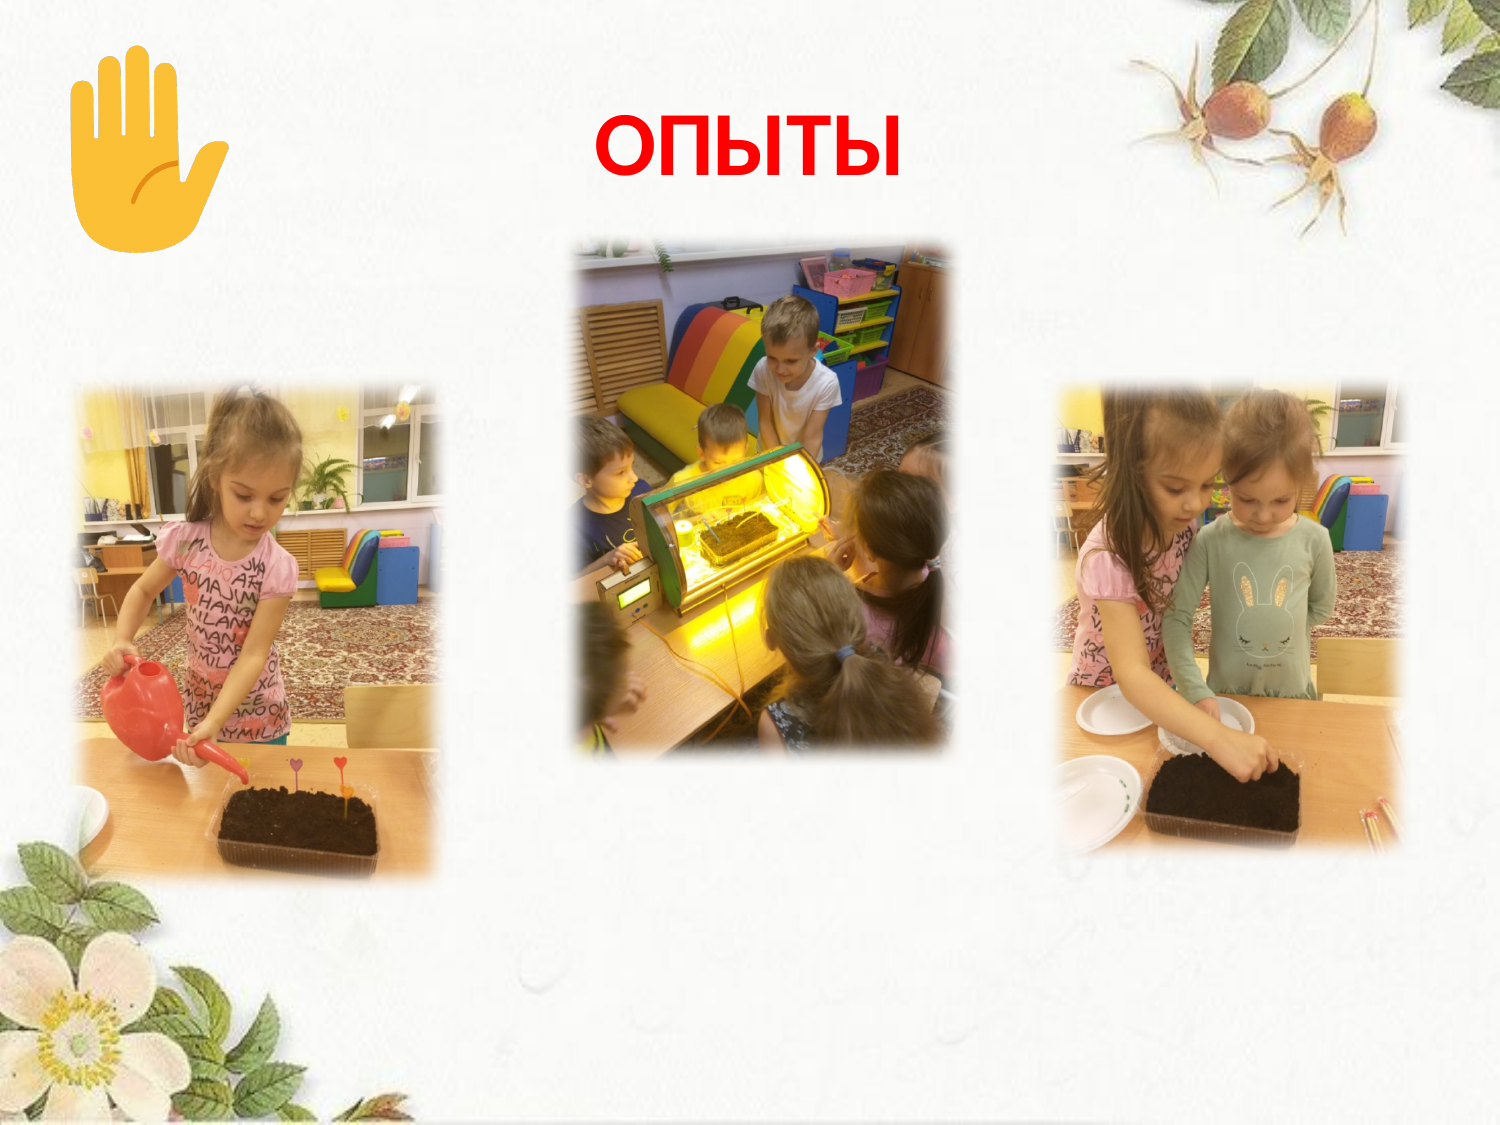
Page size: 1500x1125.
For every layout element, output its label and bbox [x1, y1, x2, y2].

list [983, 434, 1473, 801]
picture [0, 0, 1500, 1125]
list [493, 298, 1030, 701]
